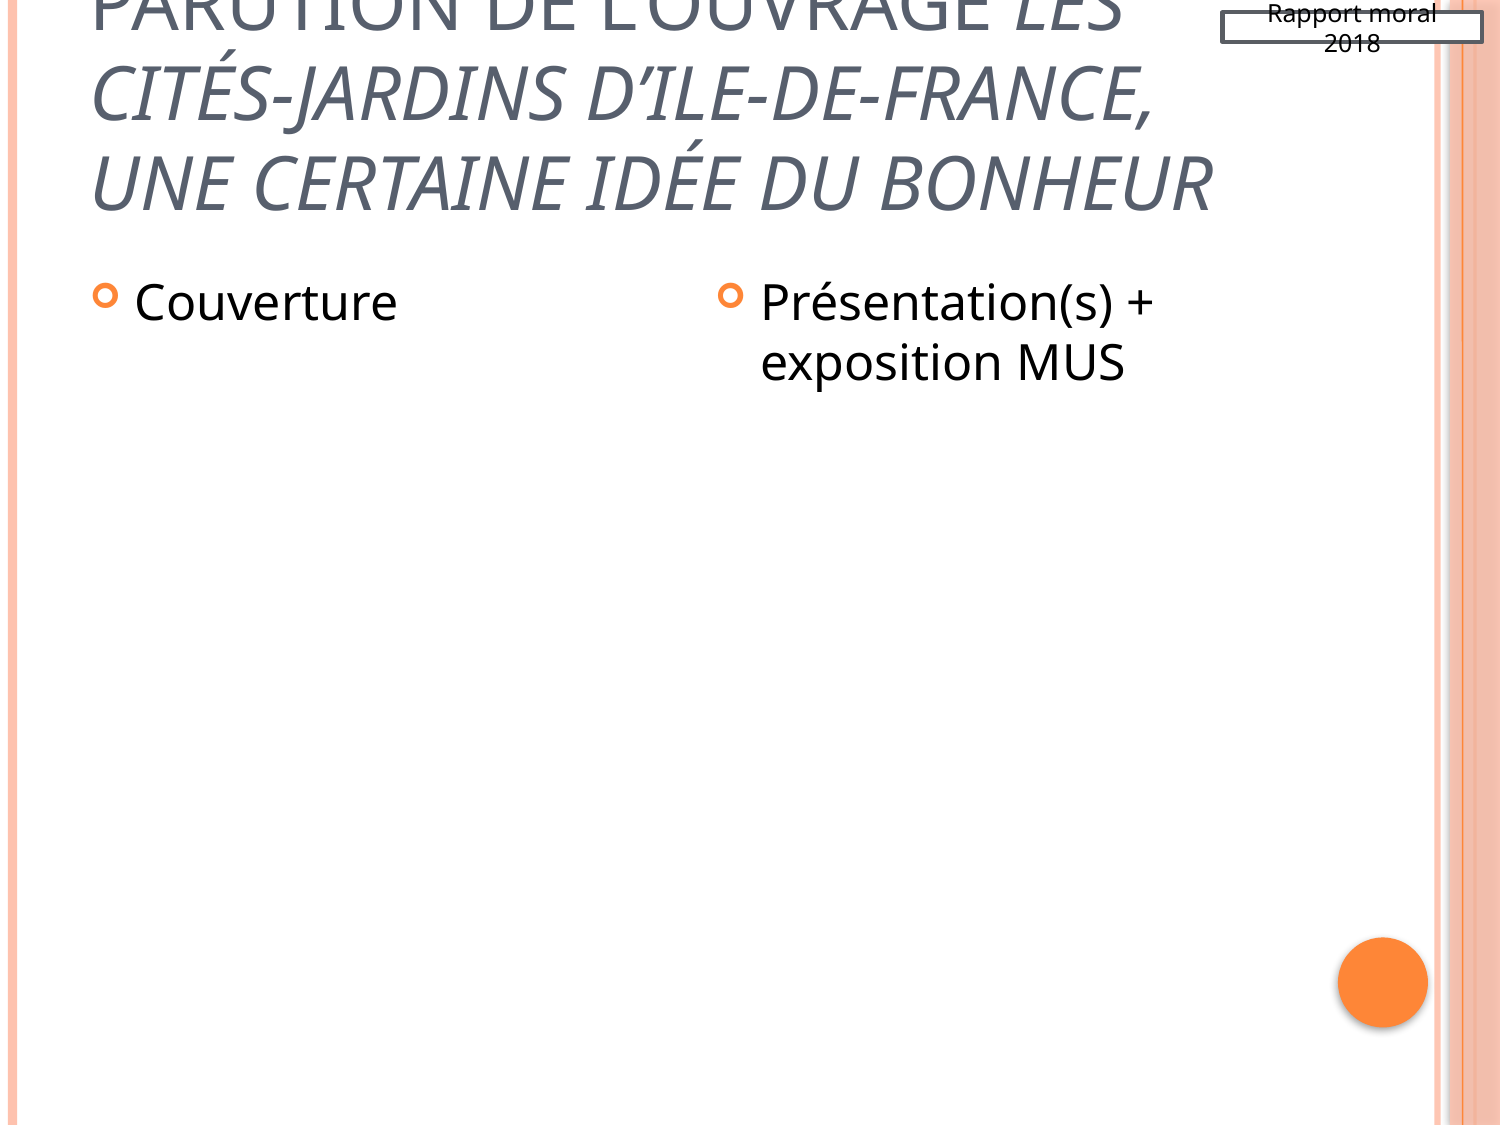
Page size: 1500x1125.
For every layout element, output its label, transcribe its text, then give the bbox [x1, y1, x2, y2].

title Parution de l’ouvrage Les cités-jardins d’Ile-de-France, une certaine idée du bonheur [75, 45, 1300, 233]
text_box Rapport moral 2018 [1220, 10, 1484, 44]
list Couverture [75, 262, 675, 1013]
list Présentation(s) + exposition MUS [700, 262, 1301, 1013]
